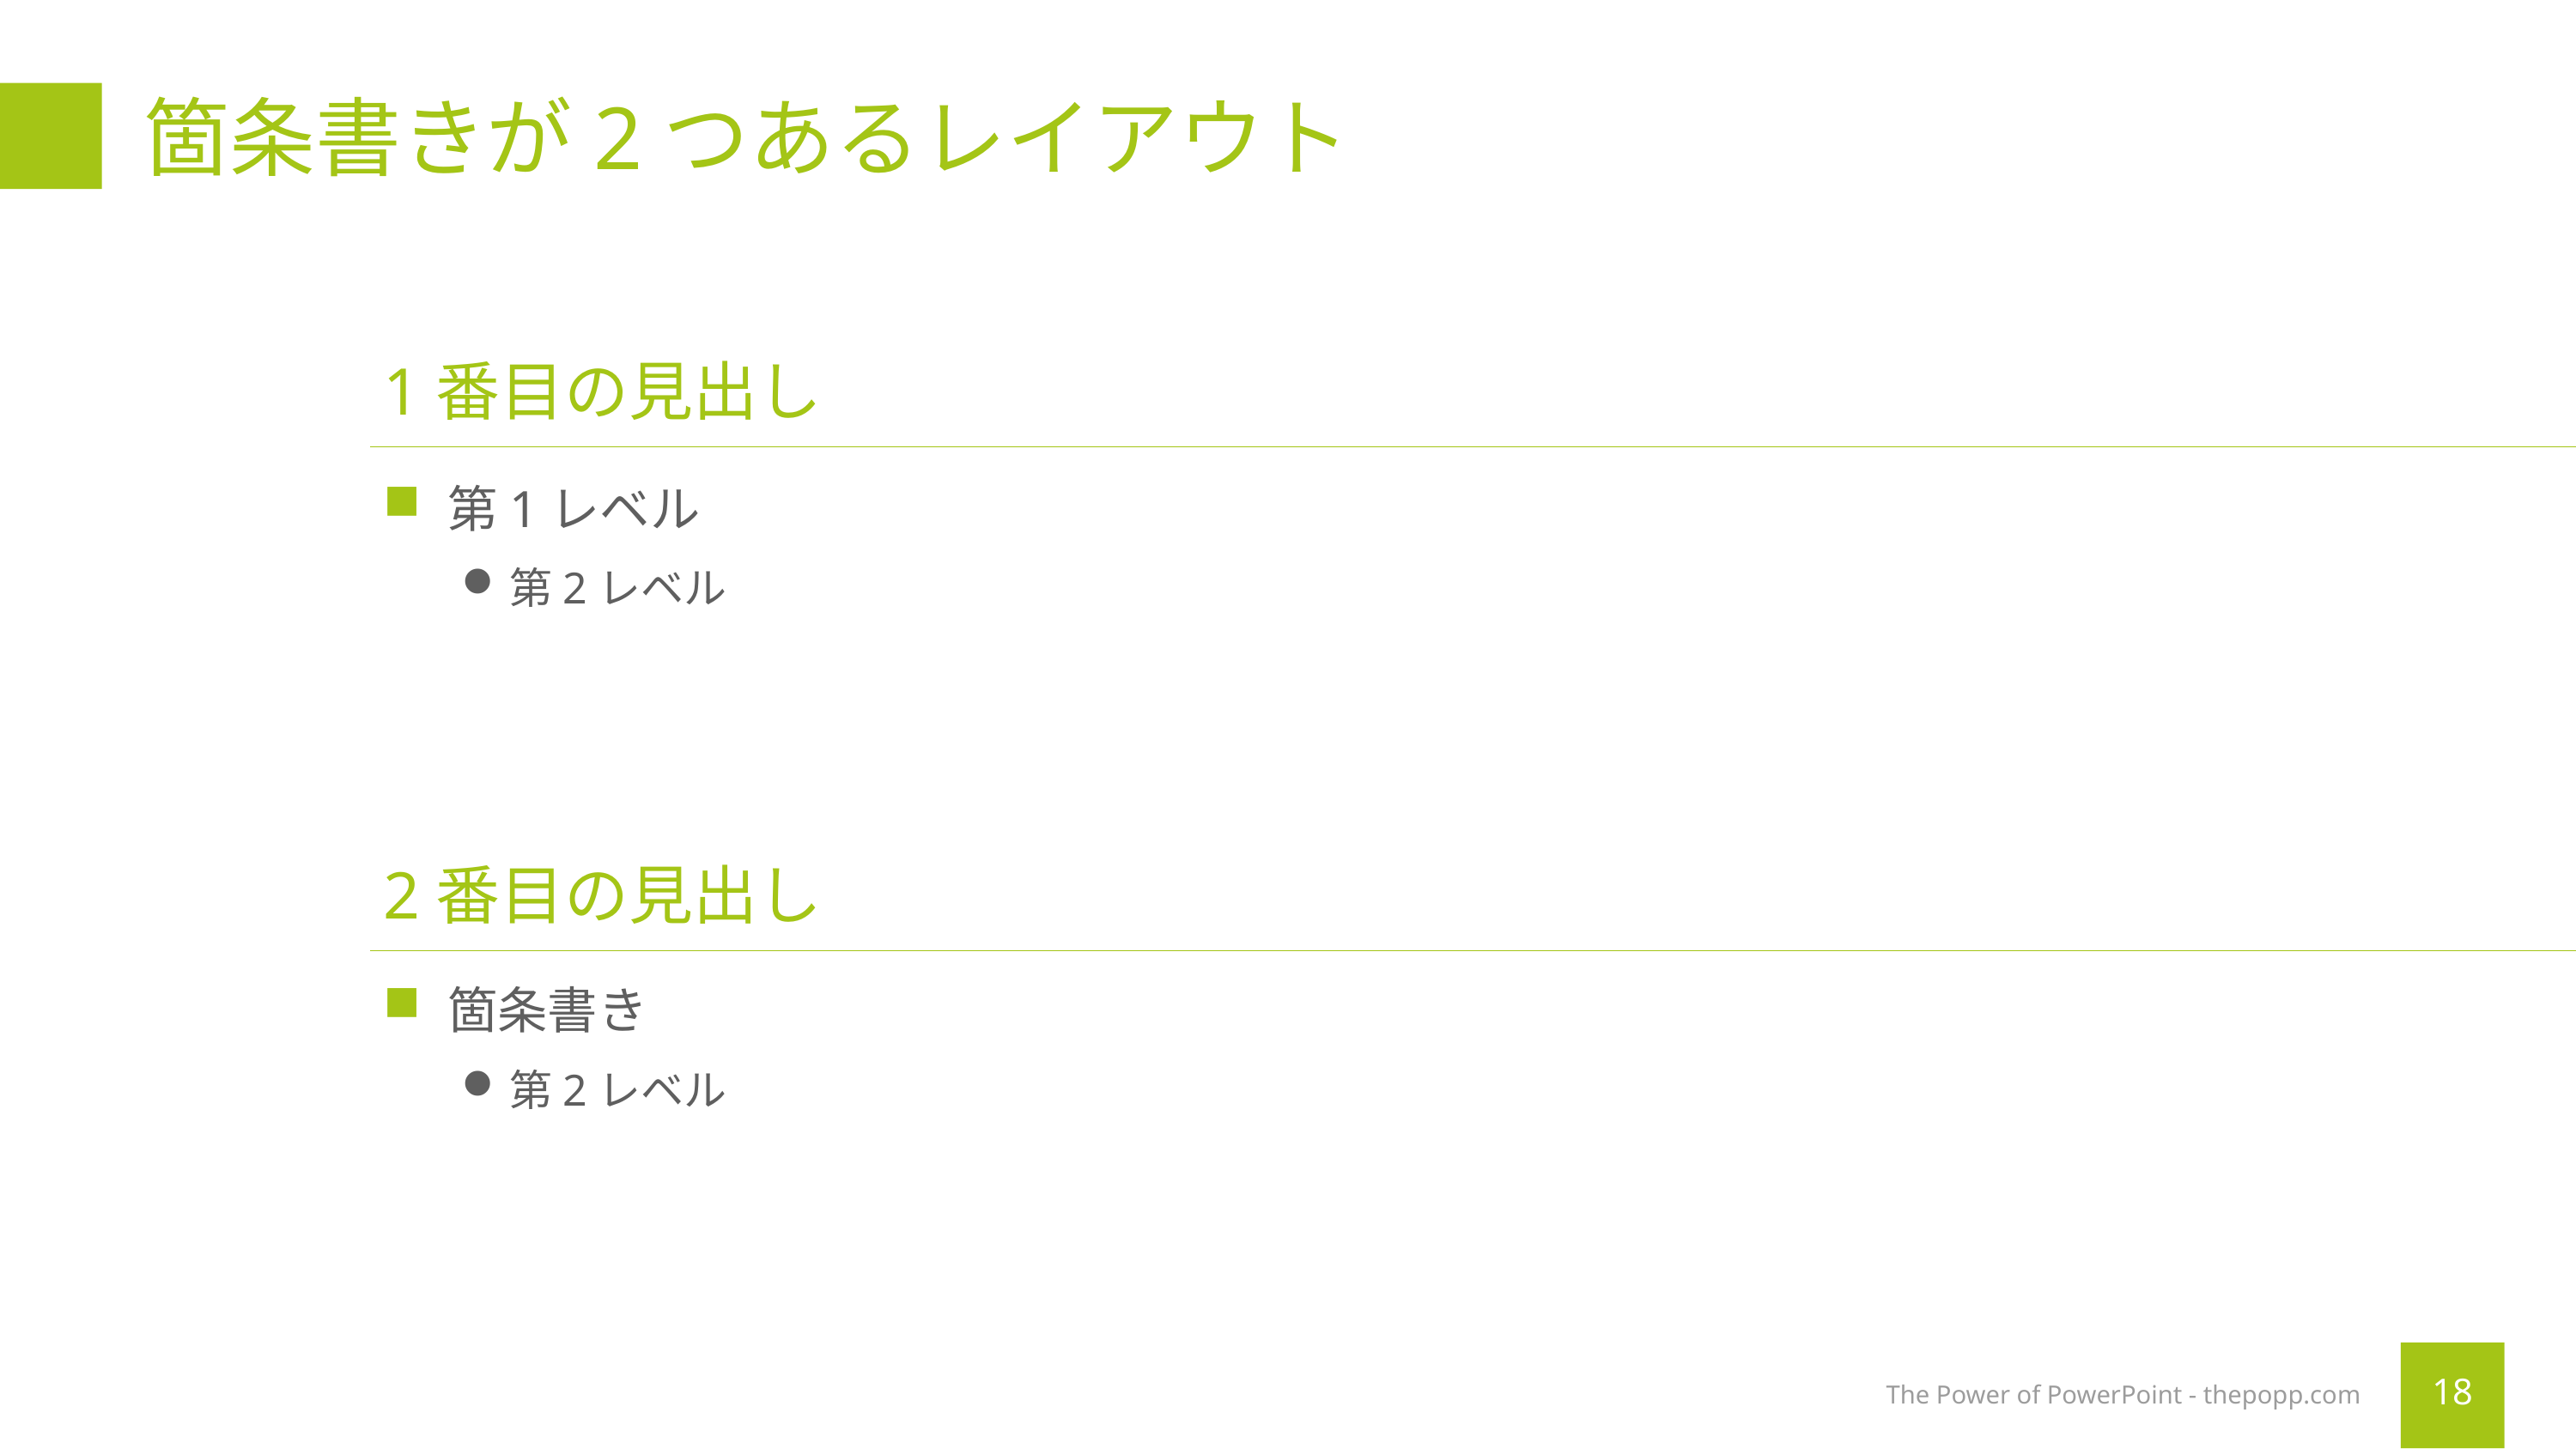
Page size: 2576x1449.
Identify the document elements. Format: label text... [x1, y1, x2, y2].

list 1番目の見出し [370, 310, 2206, 435]
title 箇条書きが2つあるレイアウト [131, 66, 2482, 219]
list 箇条書き 第2レベル [370, 960, 2206, 1290]
list 2番目の見出し [370, 814, 2206, 938]
list 第1レベル 第2レベル [370, 458, 2206, 788]
footer The Power of PowerPoint - thepopp.com [1504, 1355, 2374, 1433]
slide_number 18 [2400, 1355, 2505, 1433]
